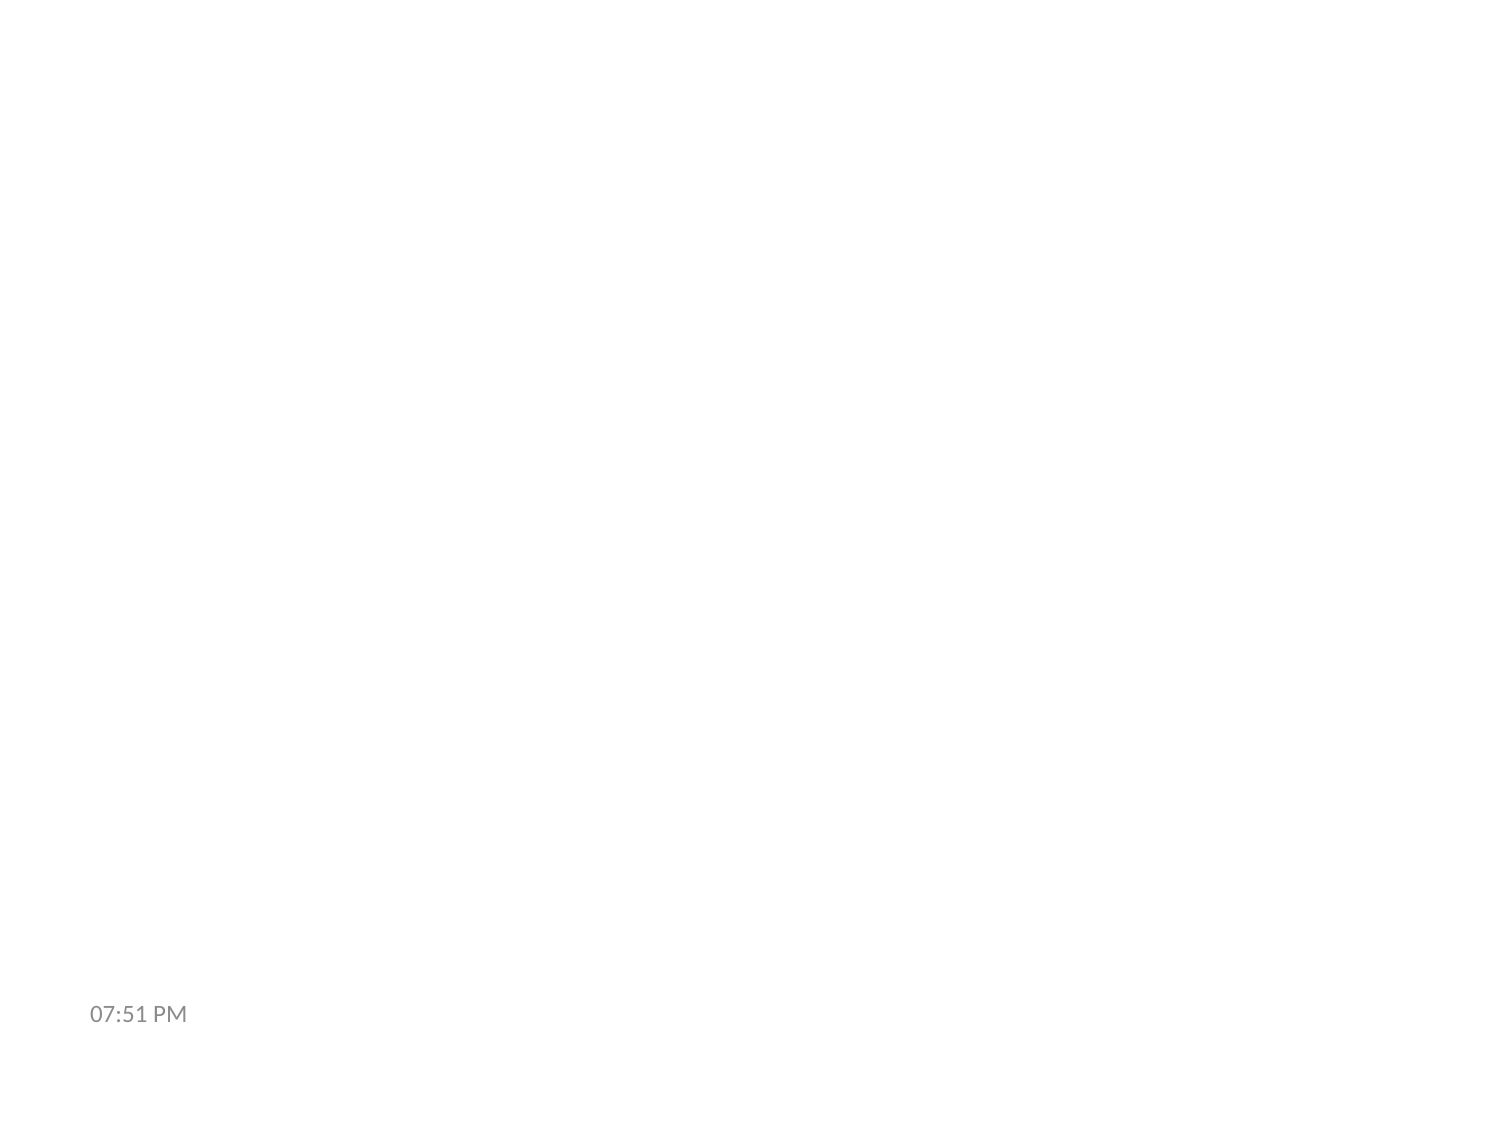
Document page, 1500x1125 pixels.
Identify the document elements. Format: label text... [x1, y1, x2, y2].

text_box 3:35 PM [75, 982, 425, 1043]
